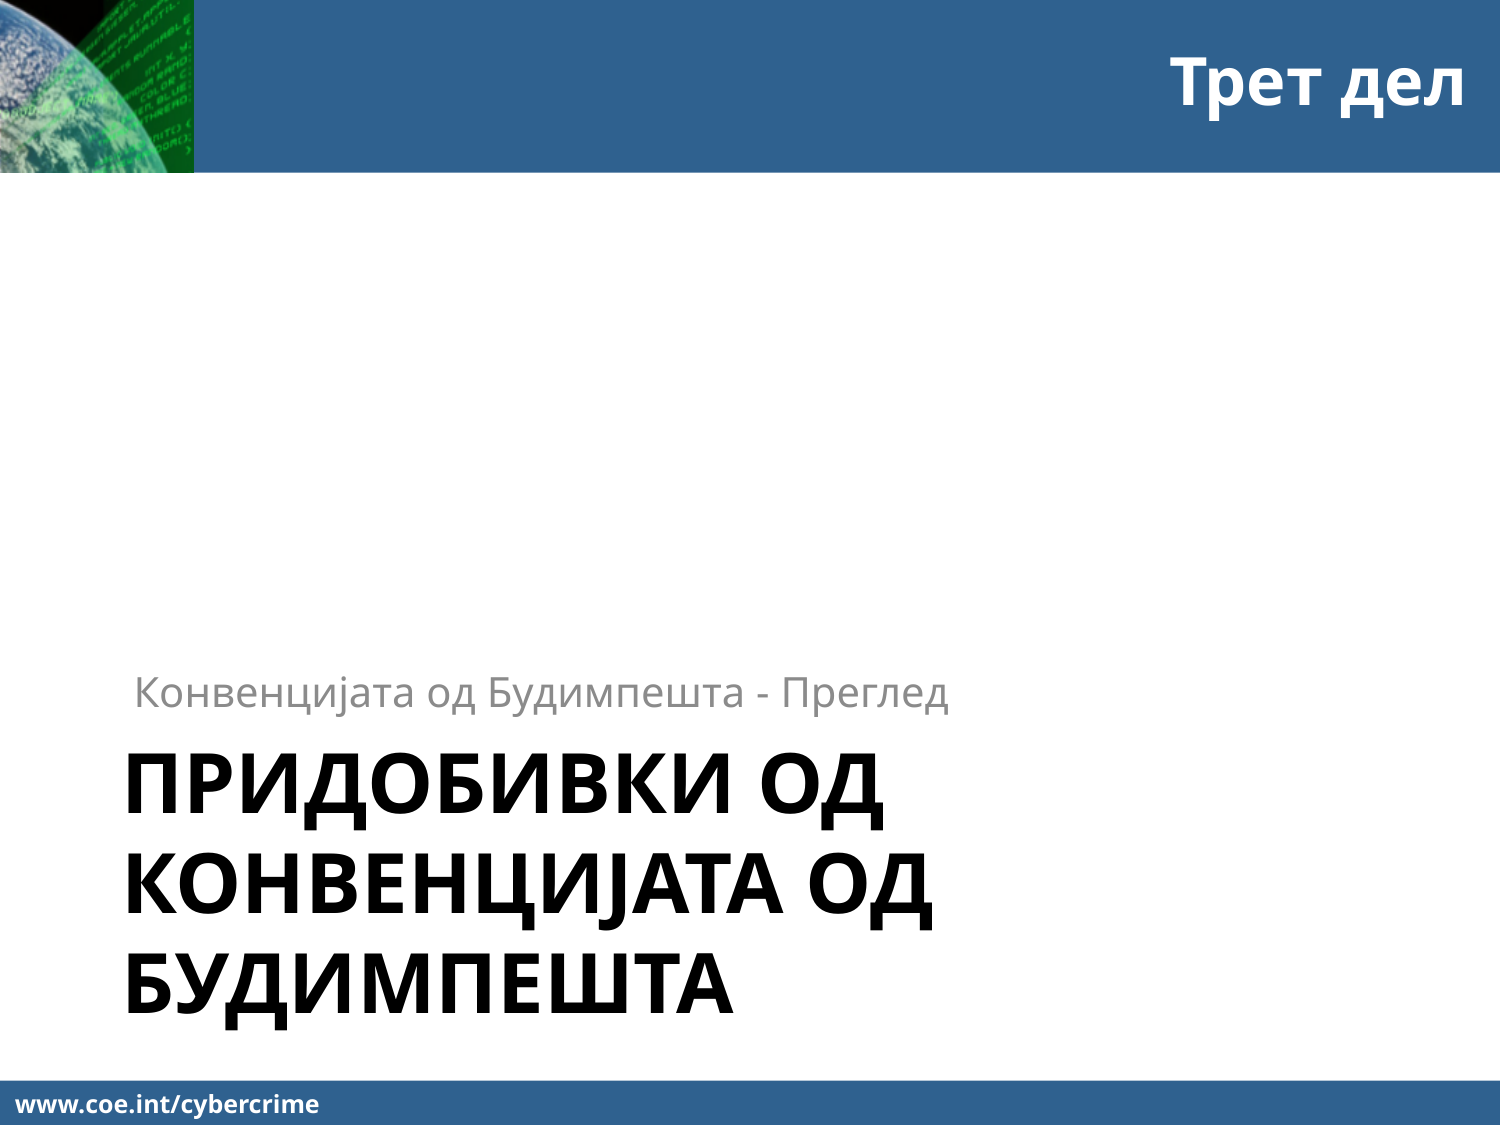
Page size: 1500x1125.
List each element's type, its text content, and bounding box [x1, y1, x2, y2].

list Конвенцијата од Будимпешта - Преглед [118, 476, 1394, 723]
title Придобивки од конвенцијата од будимпешта [106, 722, 1412, 947]
text_box www.coe.int/cybercrime [0, 1079, 1500, 1125]
text_box Трет дел [230, 31, 1483, 126]
text_box [197, 0, 1500, 175]
picture [0, 0, 194, 173]
